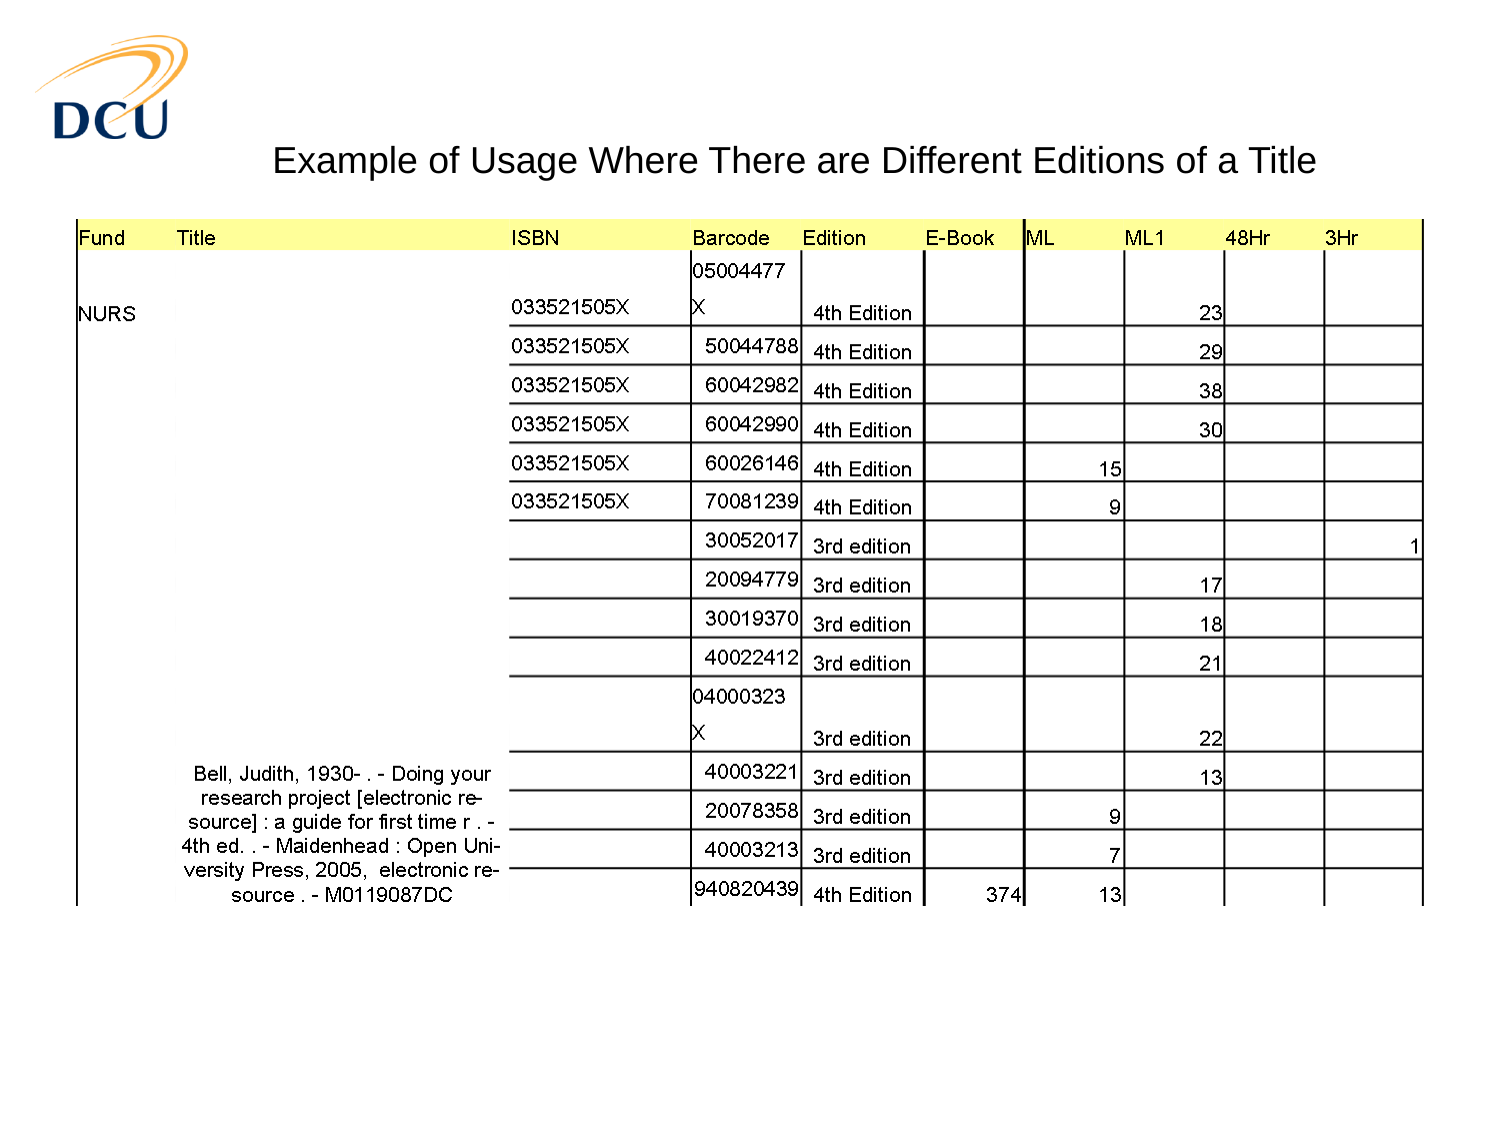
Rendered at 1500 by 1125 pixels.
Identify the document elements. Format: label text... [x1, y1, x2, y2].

picture [75, 219, 1425, 906]
text_box Example of Usage Where There are Different Editions of a Title [257, 128, 1372, 189]
picture [34, 34, 188, 139]
